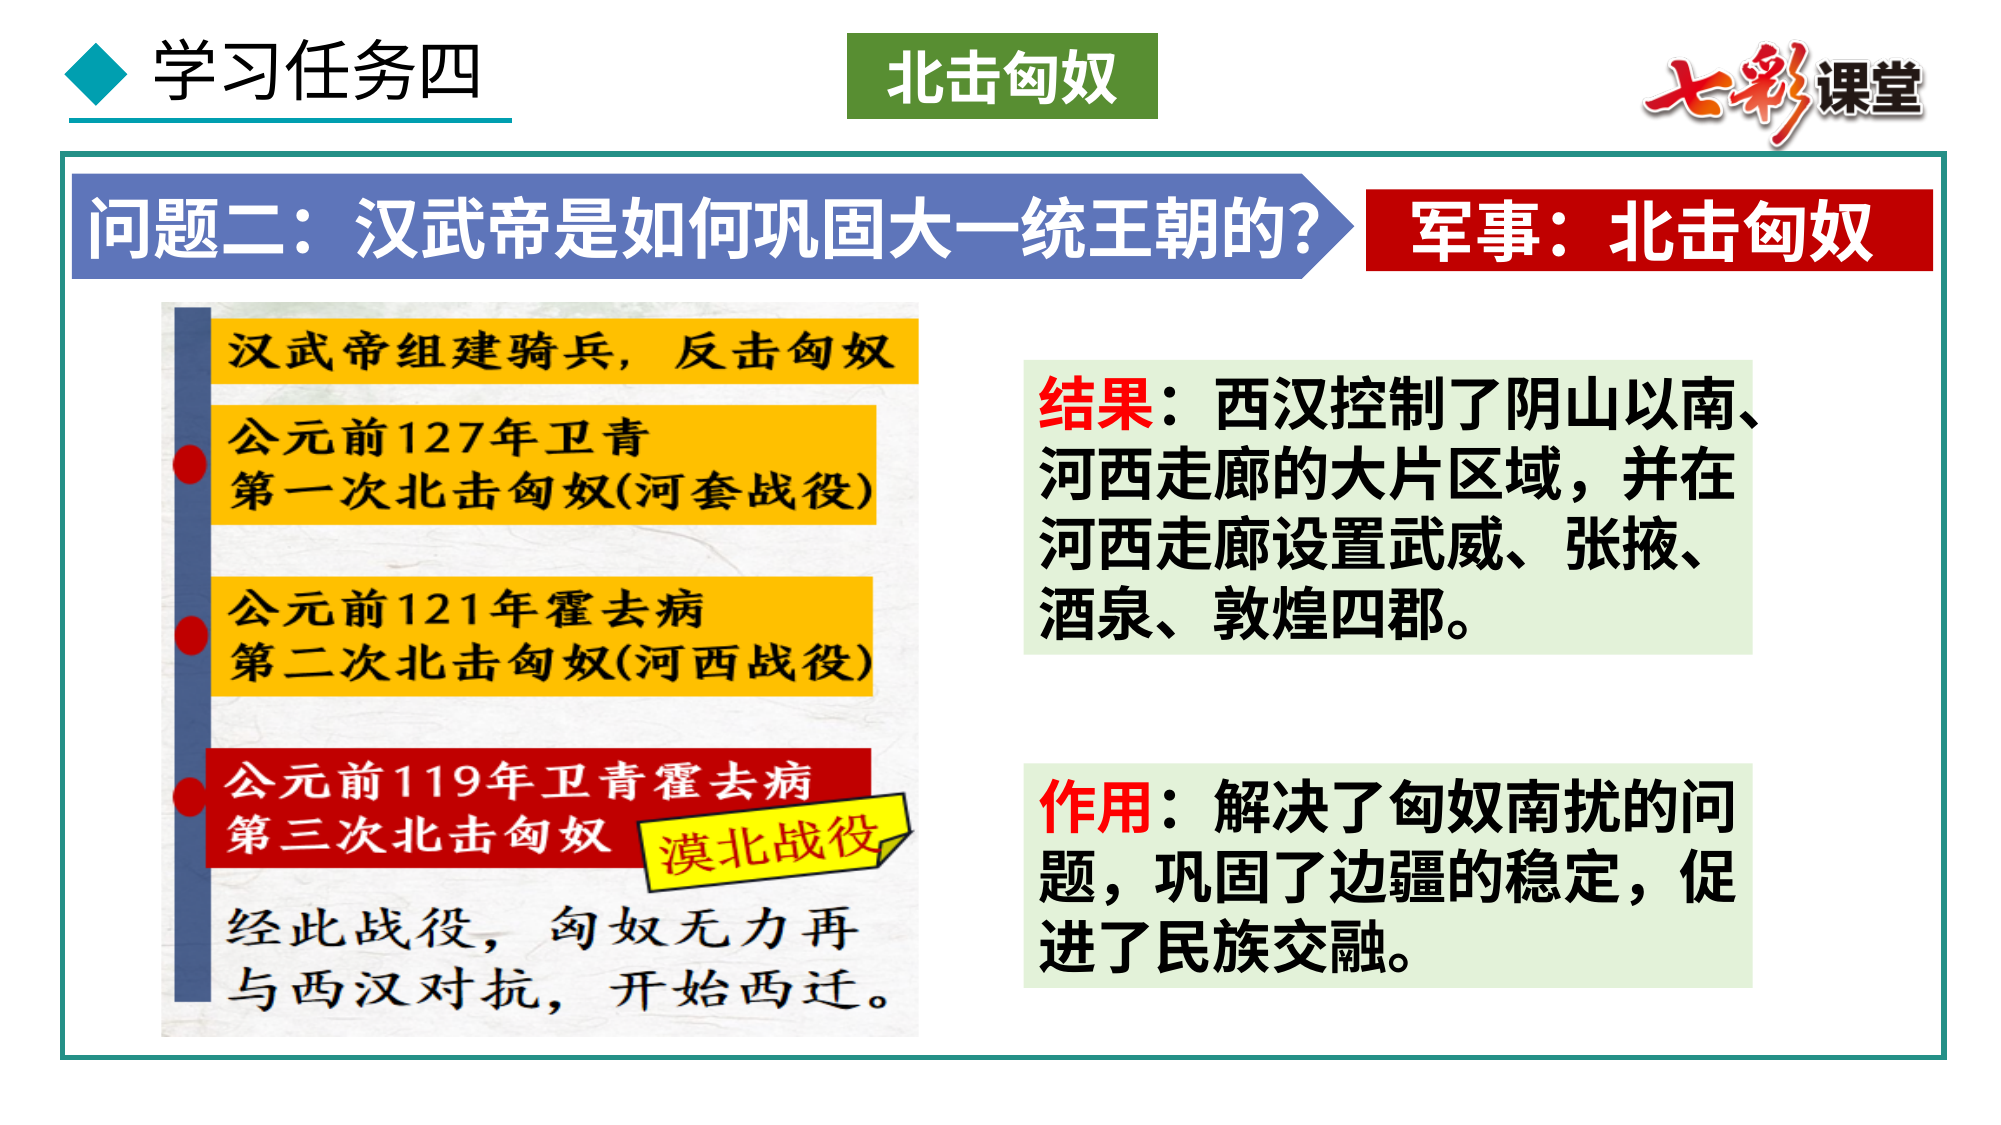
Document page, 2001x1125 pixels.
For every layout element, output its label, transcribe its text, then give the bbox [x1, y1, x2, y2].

text_box 结果：西汉控制了阴山以南、河西走廊的大片区域，并在河西走廊设置武威、张掖、酒泉、敦煌四郡。 [1023, 359, 1753, 655]
text_box 问题二：汉武帝是如何巩固大一统王朝的？ [70, 172, 1356, 281]
picture [1638, 35, 1932, 151]
text_box 北击匈奴 [848, 33, 1158, 119]
picture [160, 302, 920, 1038]
text_box 军事：北击匈奴 [1365, 188, 1934, 272]
text_box 作用：解决了匈奴南扰的问题，巩固了边疆的稳定，促进了民族交融。 [1023, 763, 1753, 988]
